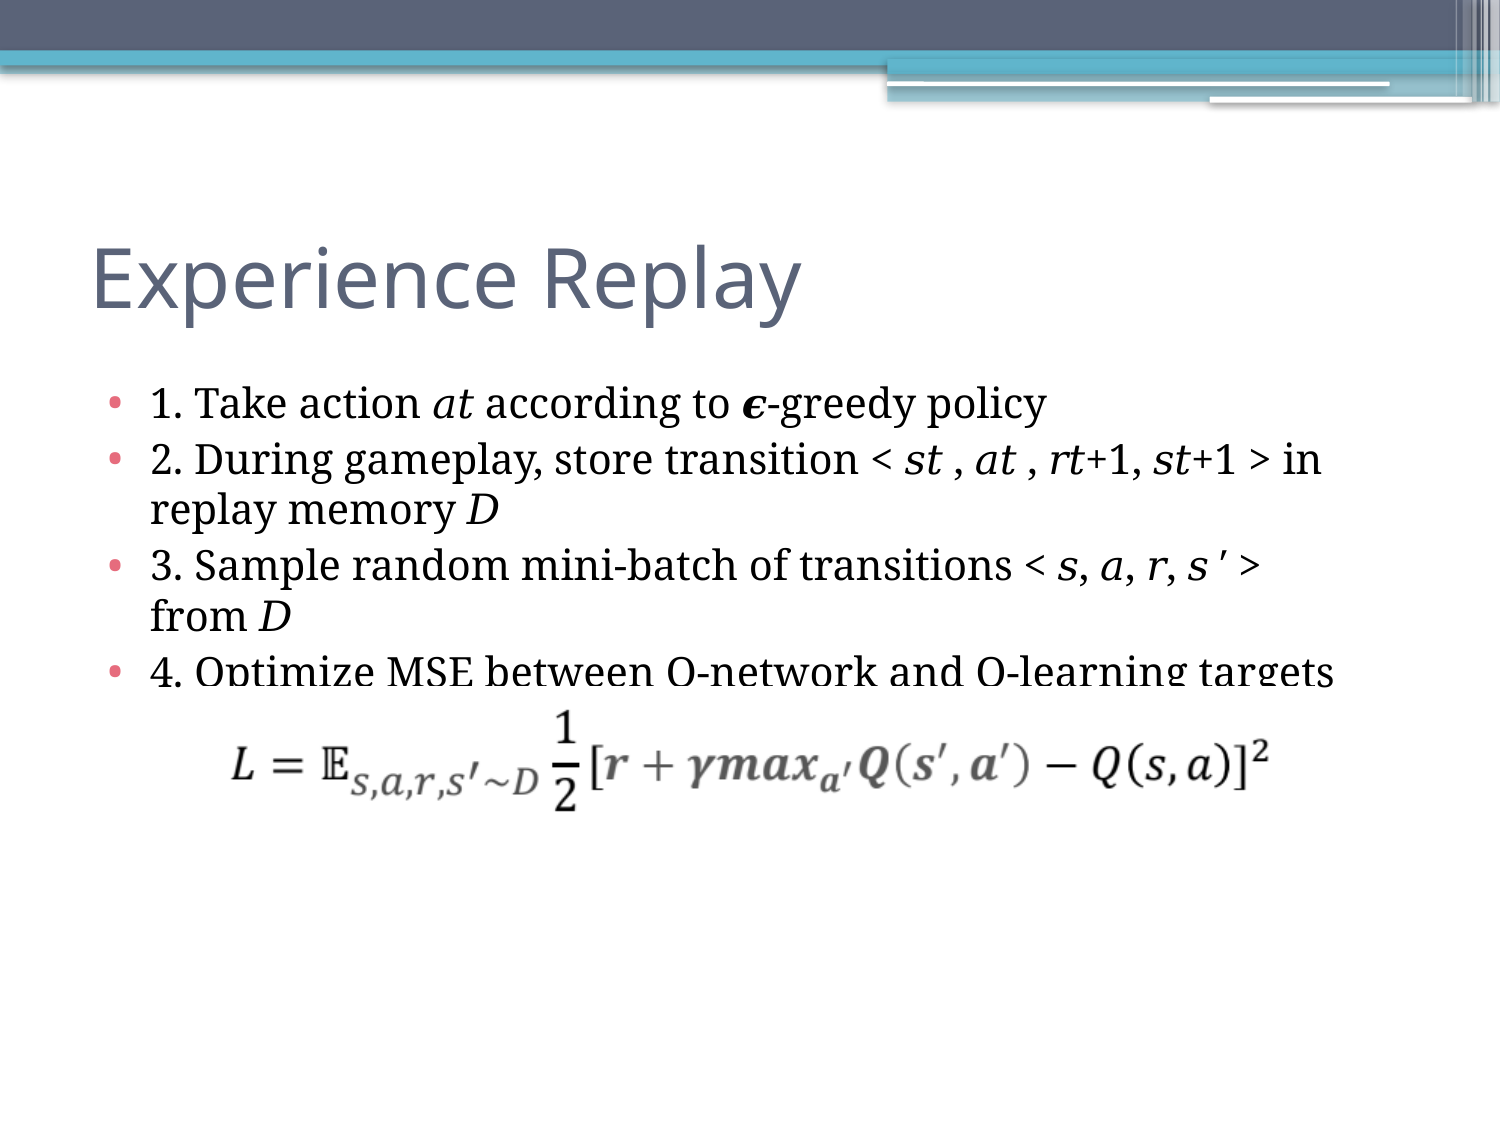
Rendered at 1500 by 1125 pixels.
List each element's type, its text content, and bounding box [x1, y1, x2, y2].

title Experience Replay [75, 187, 1425, 363]
picture [182, 686, 1318, 906]
list 1. Take action 𝑎𝑡 according to 𝝐-greedy policy 2. During gameplay, store transition < 𝑠𝑡 , 𝑎𝑡 , 𝑟𝑡+1, 𝑠𝑡+1 > in replay memory 𝐷 3. Sample random mini-batch of transitions < 𝑠, 𝑎, 𝑟, 𝑠 ′ > from 𝐷 4. Optimize MSE between Q-network and Q-learning targets [75, 368, 1425, 1079]
